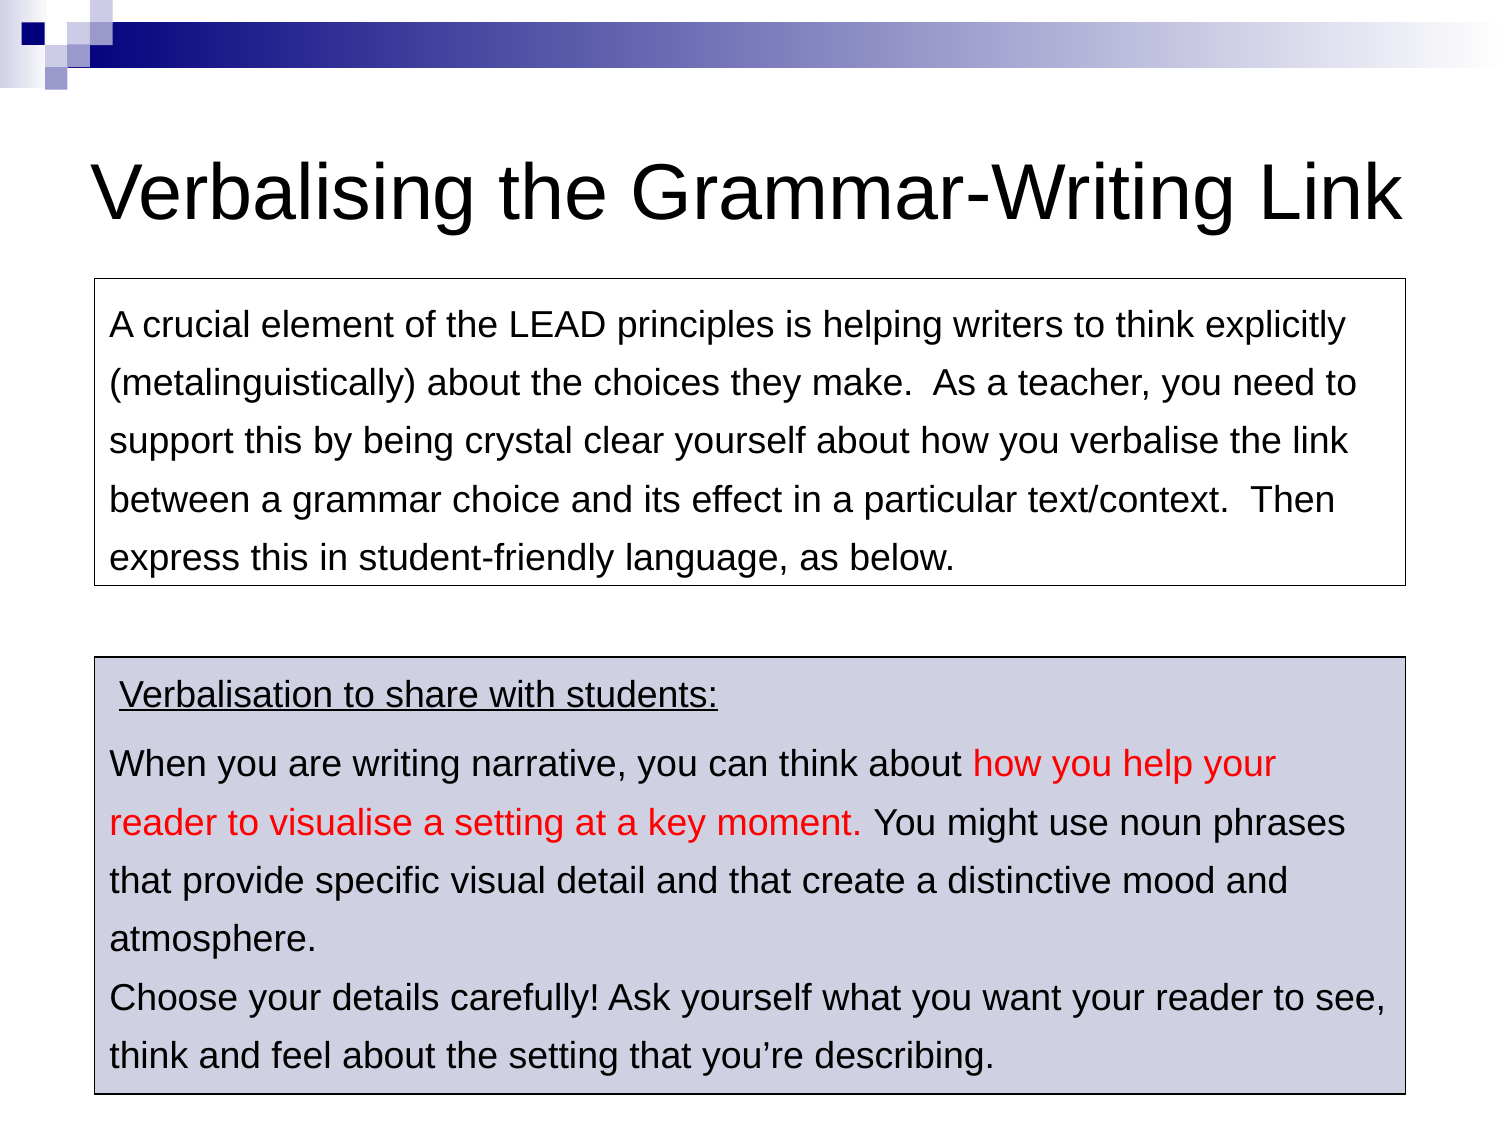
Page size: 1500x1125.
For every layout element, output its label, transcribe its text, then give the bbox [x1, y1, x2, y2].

title Verbalising the Grammar-Writing Link [74, 74, 1483, 301]
list Verbalisation to share with students: When you are writing narrative, you can think about how you help your reader to visualise a setting at a key moment. You might use noun phrases that provide specific visual detail and that create a distinctive mood and atmosphere. Choose your details carefully! Ask yourself what you want your reader to see, think and feel about the setting that you’re describing. [94, 656, 1406, 1095]
text_box A crucial element of the LEAD principles is helping writers to think explicitly (metalinguistically) about the choices they make. As a teacher, you need to support this by being crystal clear yourself about how you verbalise the link between a grammar choice and its effect in a particular text/context. Then express this in student-friendly language, as below. [94, 278, 1406, 586]
